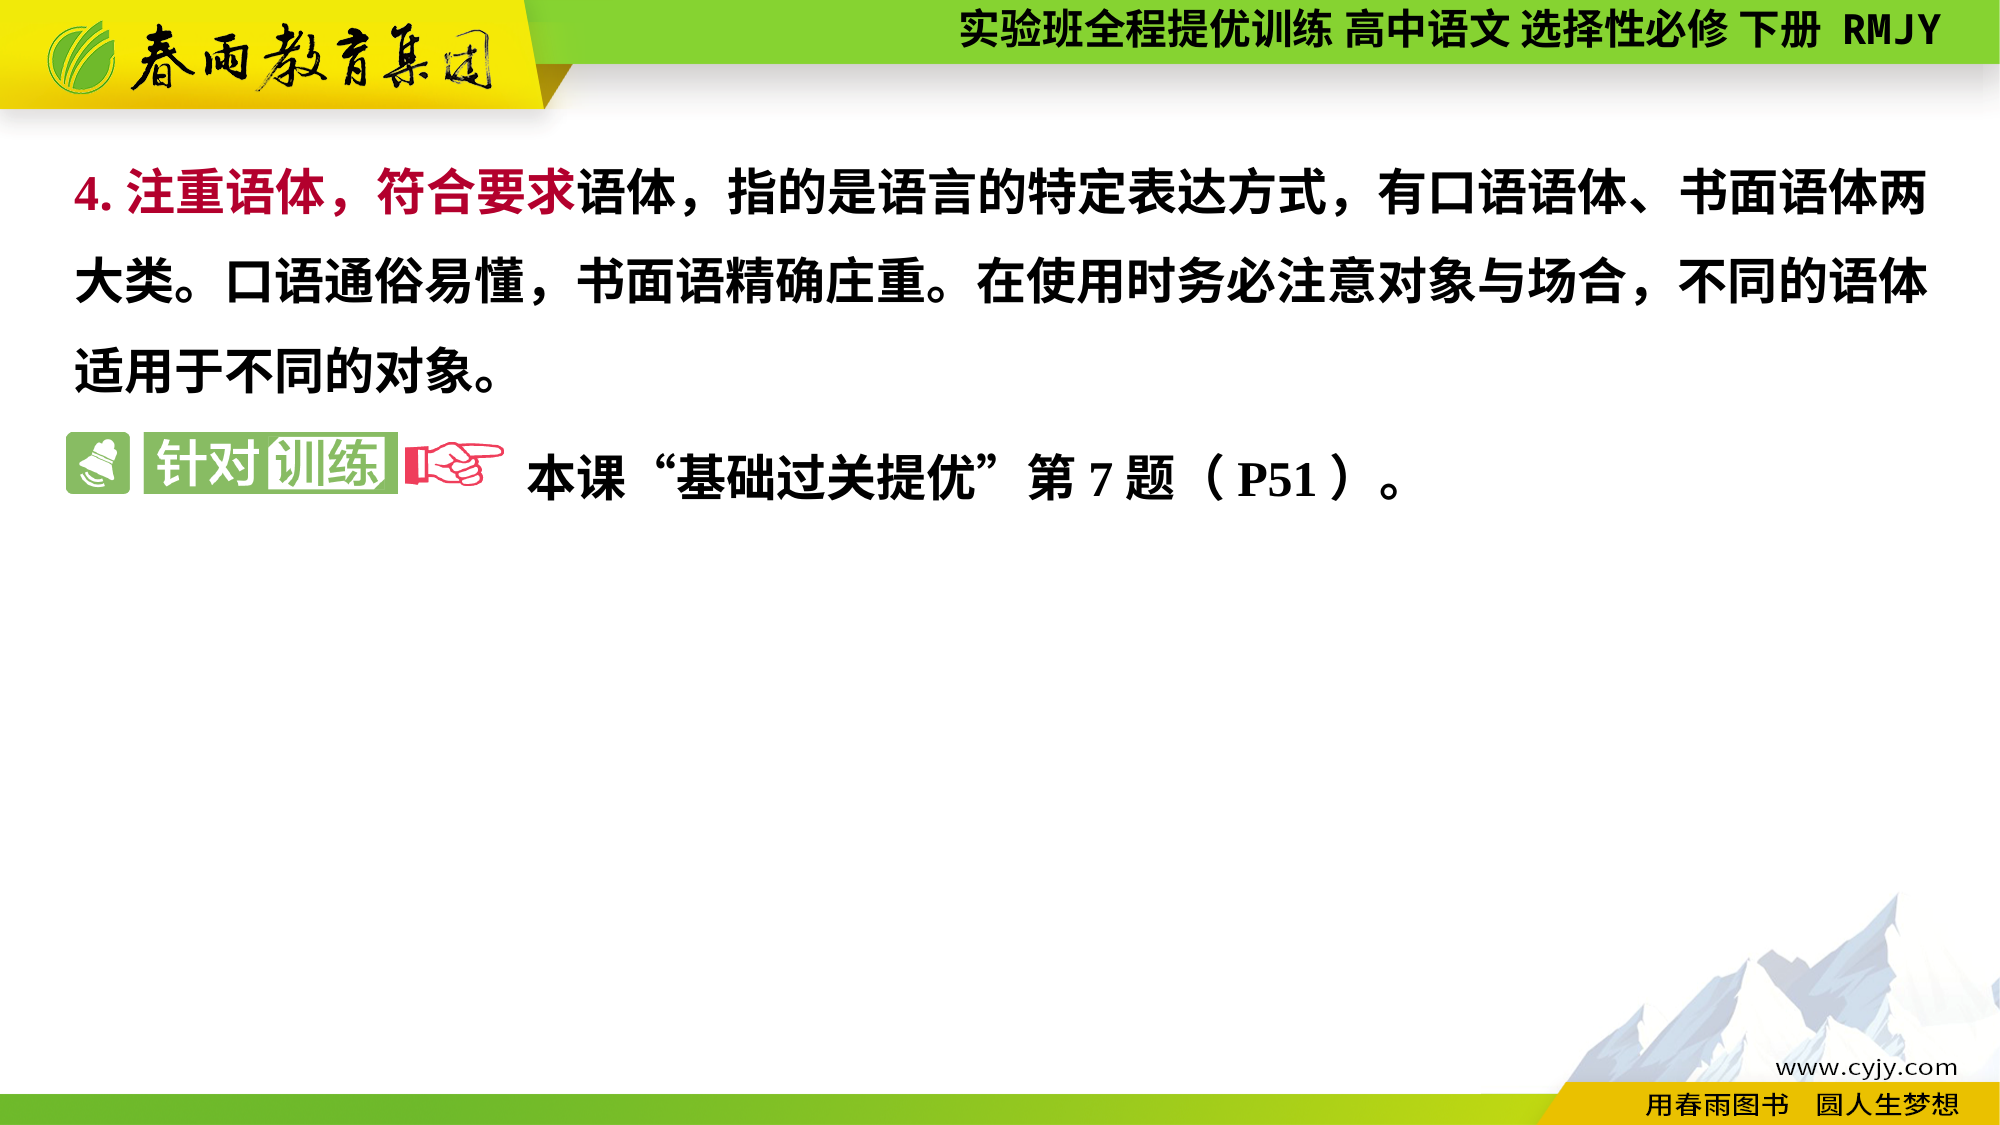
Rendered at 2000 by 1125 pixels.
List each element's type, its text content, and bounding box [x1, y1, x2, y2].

list 4.注重语体，符合要求语体，指的是语言的特定表达方式，有口语语体、书面语体两大类。口语通俗易懂，书面语精确庄重。在使用时务必注意对象与场合，不同的语体适用于不同的对象。 [59, 122, 1944, 399]
picture [0, 0, 2000, 1125]
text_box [66, 408, 1944, 504]
